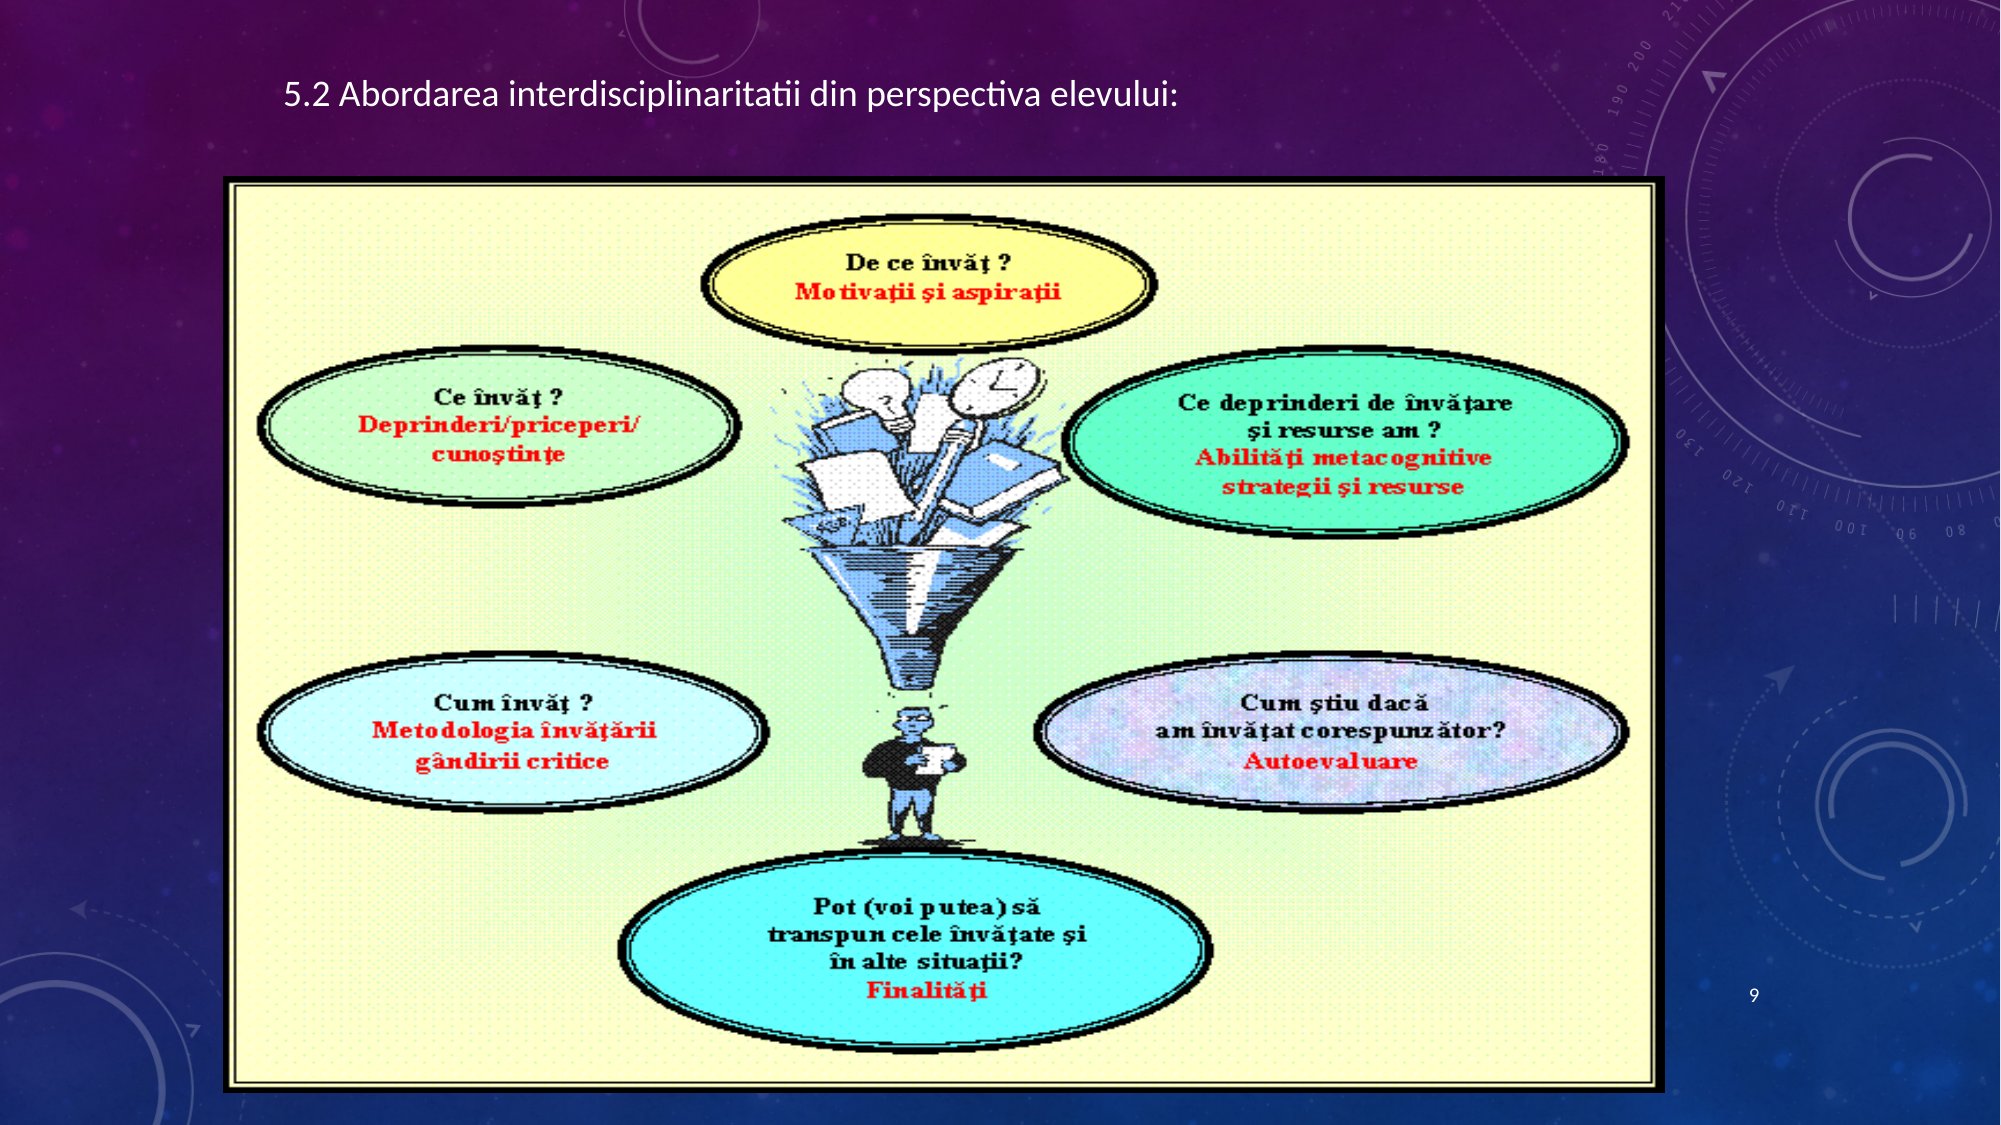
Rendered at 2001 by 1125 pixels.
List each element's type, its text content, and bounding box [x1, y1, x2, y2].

text_box 5.2 Abordarea interdisciplinaritatii din perspectiva elevului: [268, 61, 1510, 122]
picture [0, 0, 2001, 1125]
slide_number 9 [1684, 963, 1775, 1025]
